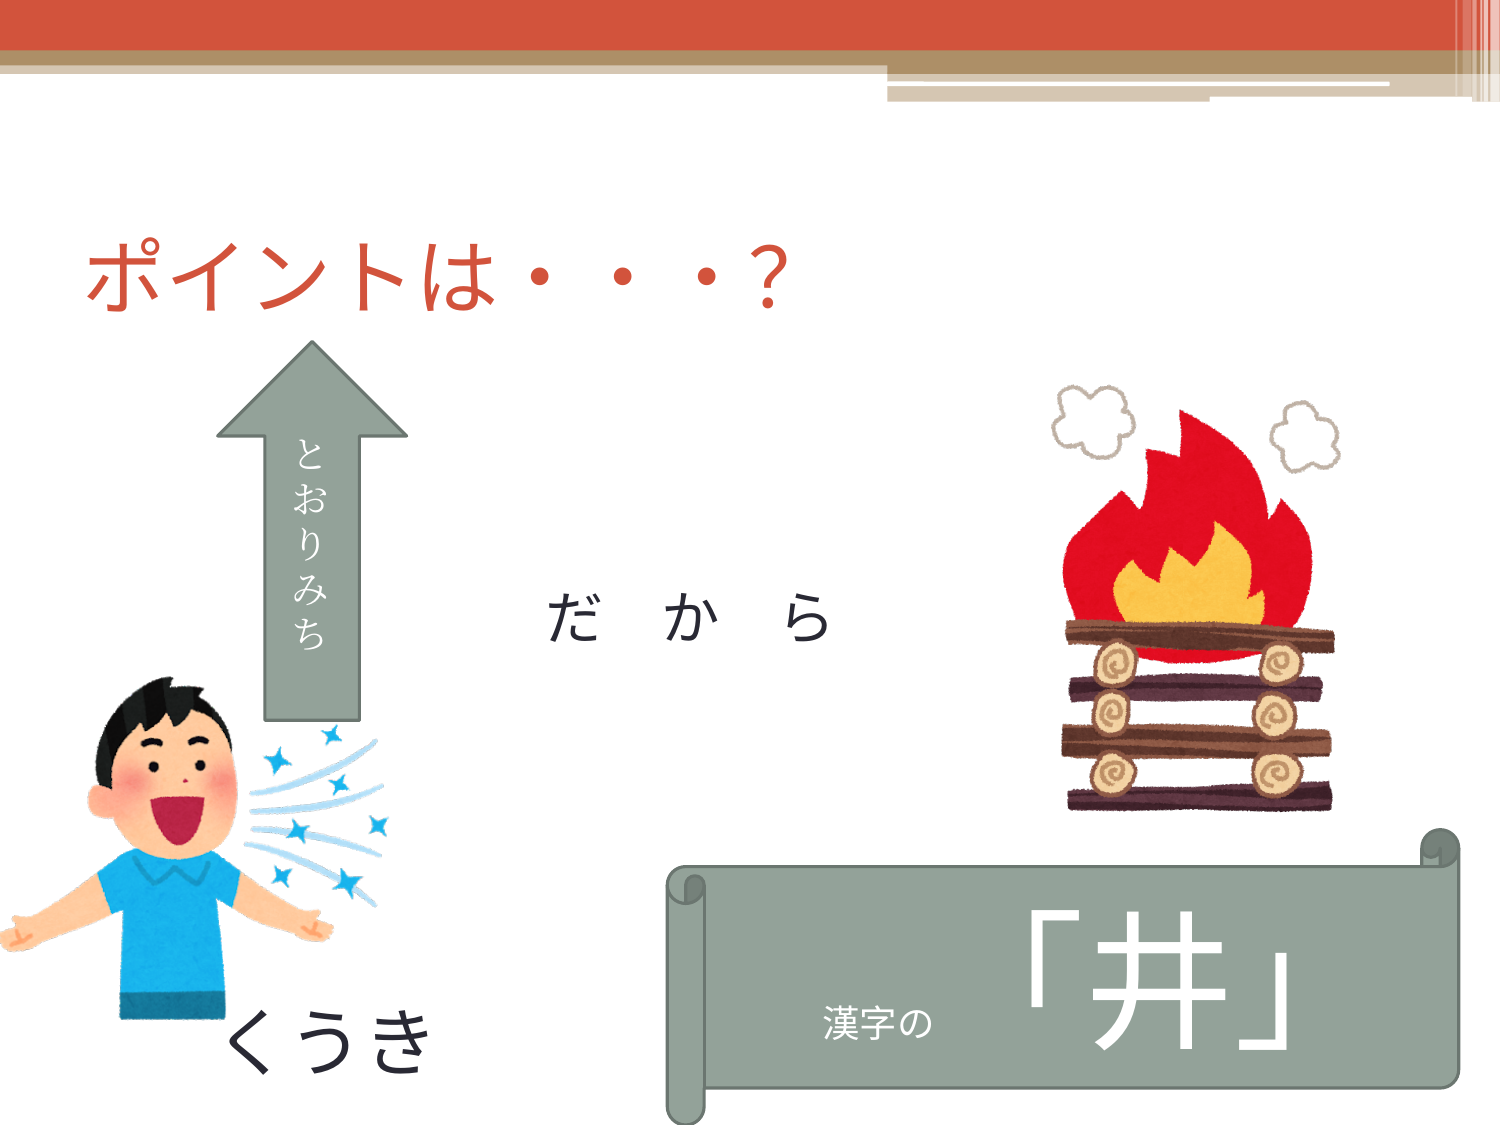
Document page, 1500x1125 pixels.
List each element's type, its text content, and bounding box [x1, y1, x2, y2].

text_box くうき [90, 987, 563, 1093]
text_box だ か ら [537, 574, 904, 659]
picture [0, 668, 397, 1033]
text_box とおりみち [283, 423, 341, 664]
text_box [217, 341, 407, 666]
picture [1016, 375, 1371, 817]
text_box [666, 829, 1472, 1125]
title ポイントは・・・？ [74, 186, 1426, 363]
